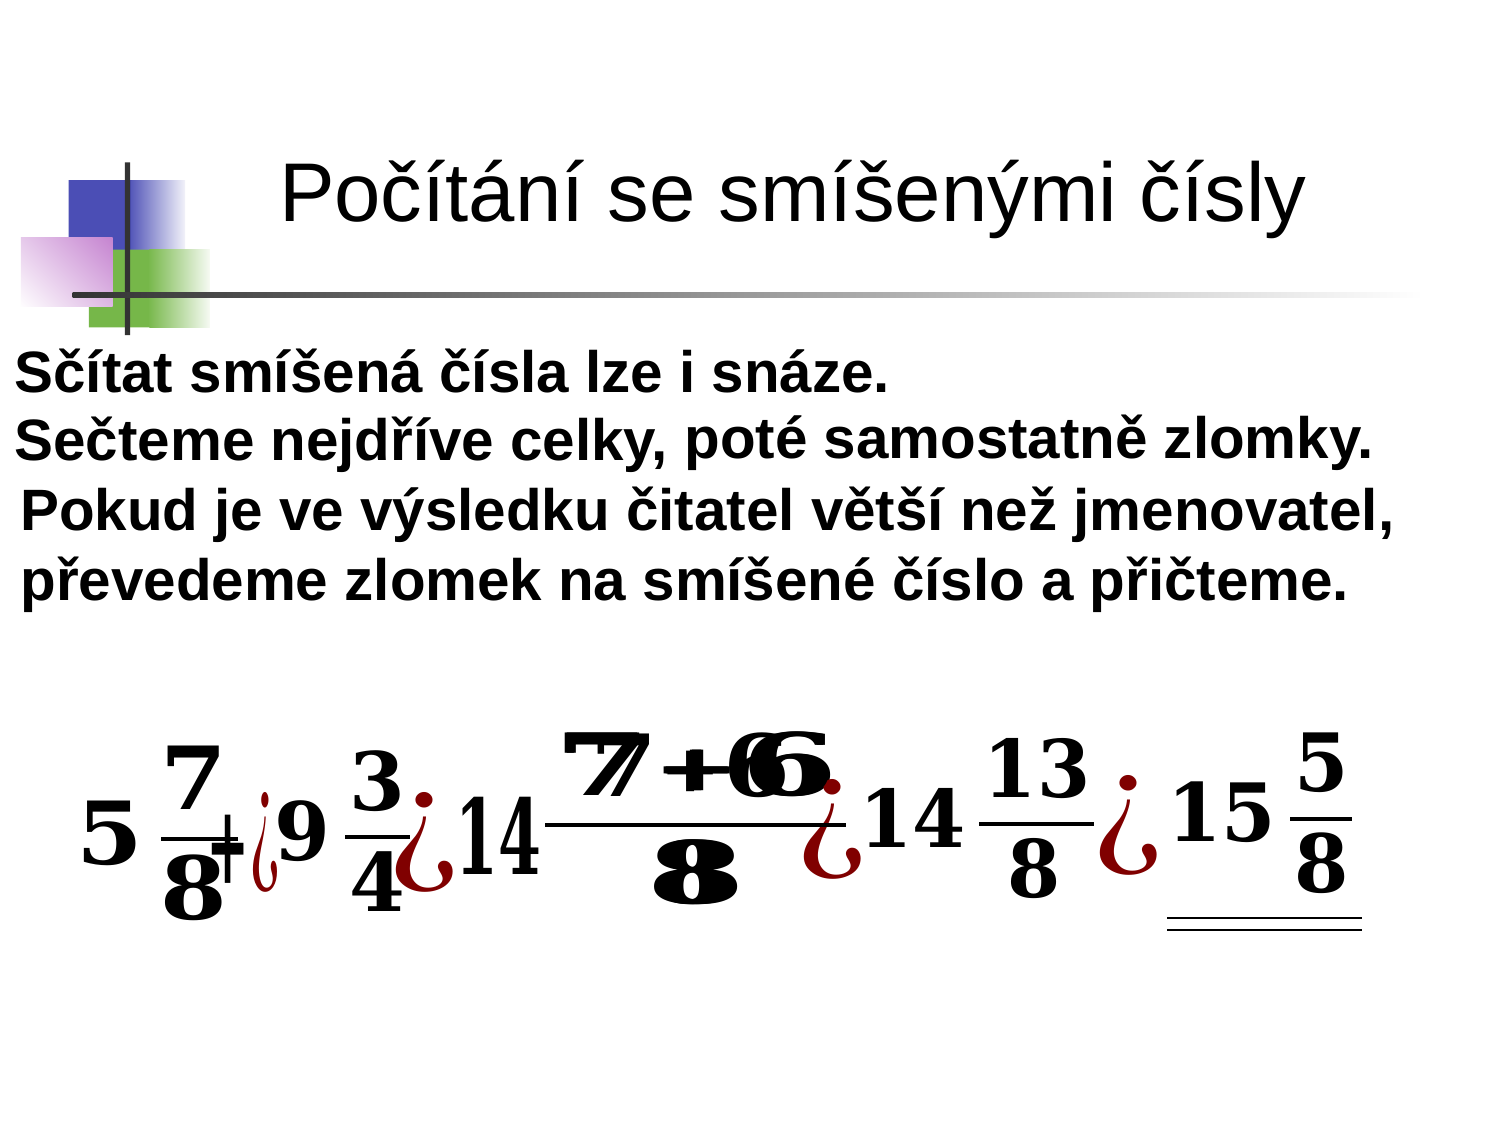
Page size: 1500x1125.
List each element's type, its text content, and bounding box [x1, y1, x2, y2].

text_box Počítání se smíšenými čísly [239, 130, 1347, 246]
text_box Sčítat smíšená čísla lze i snáze. [0, 326, 1500, 394]
text_box poté samostatně zlomky. [670, 392, 1500, 464]
text_box Pokud je ve výsledku čitatel větší než jmenovatel, převedeme zlomek na smíšené číslo a přičteme. [5, 464, 1500, 620]
text_box Sečteme nejdříve celky, [0, 394, 670, 480]
